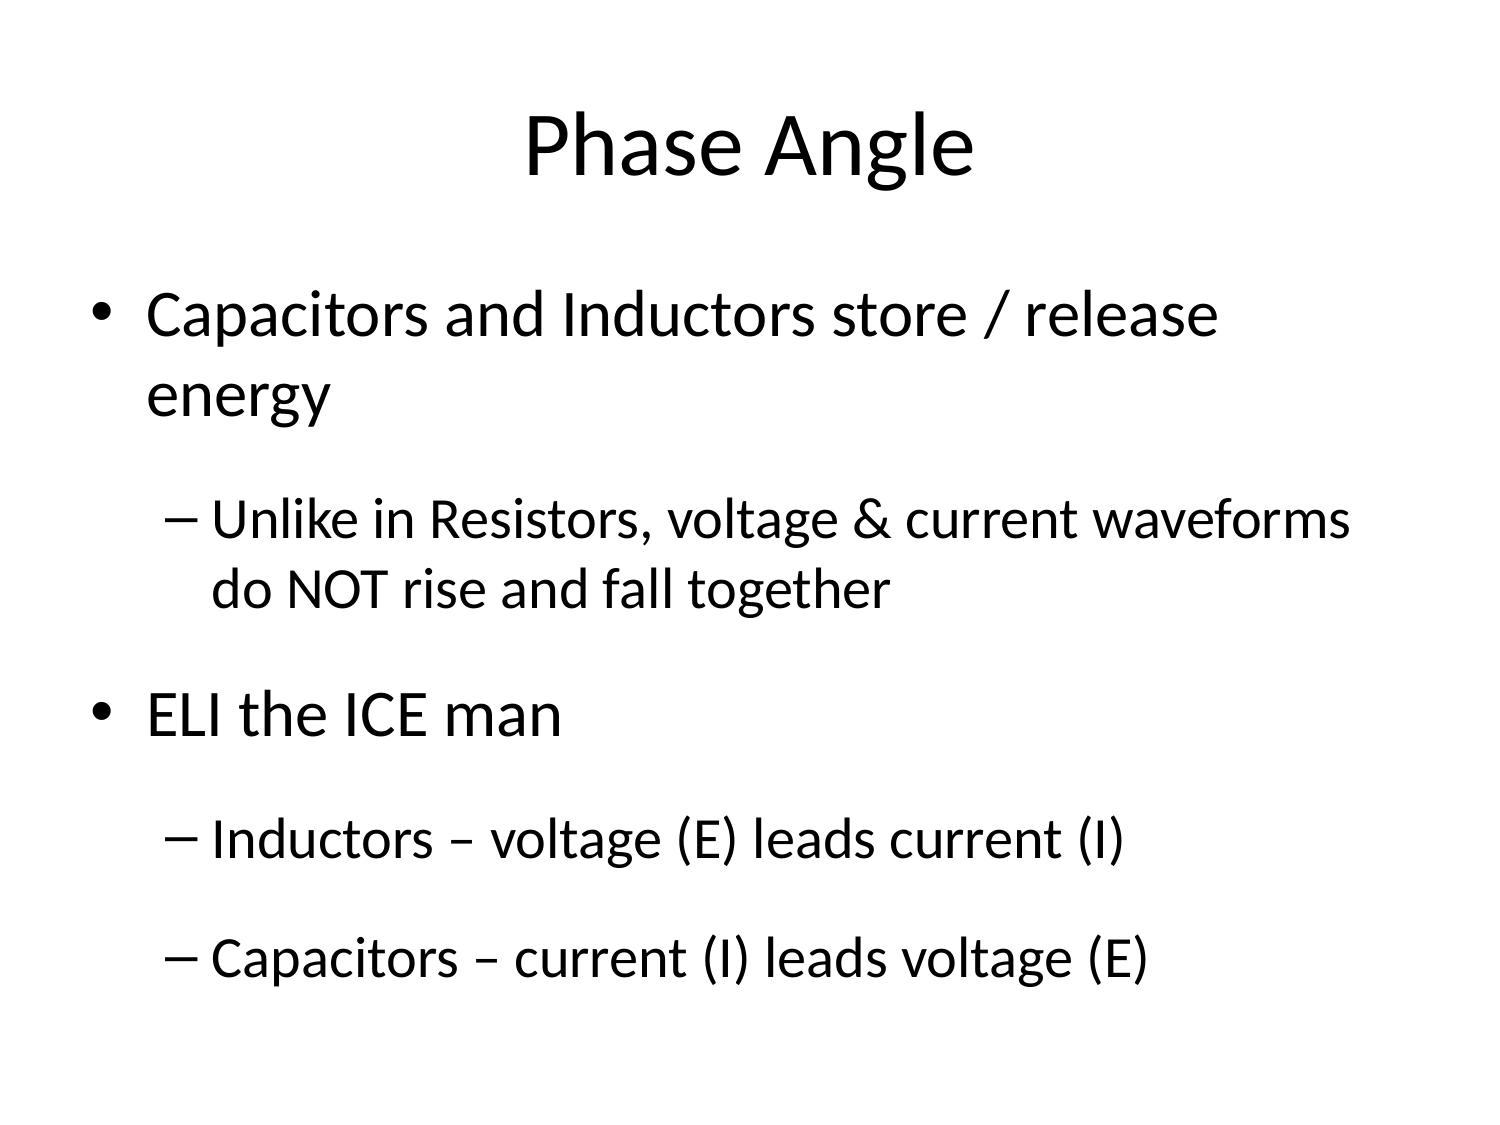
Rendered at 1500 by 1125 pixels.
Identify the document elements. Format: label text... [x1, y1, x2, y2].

list Capacitors and Inductors store / release energy Unlike in Resistors, voltage & current waveforms do NOT rise and fall together ELI the ICE man Inductors – voltage (E) leads current (I) Capacitors – current (I) leads voltage (E) [75, 262, 1425, 1025]
title Phase Angle [75, 45, 1425, 233]
